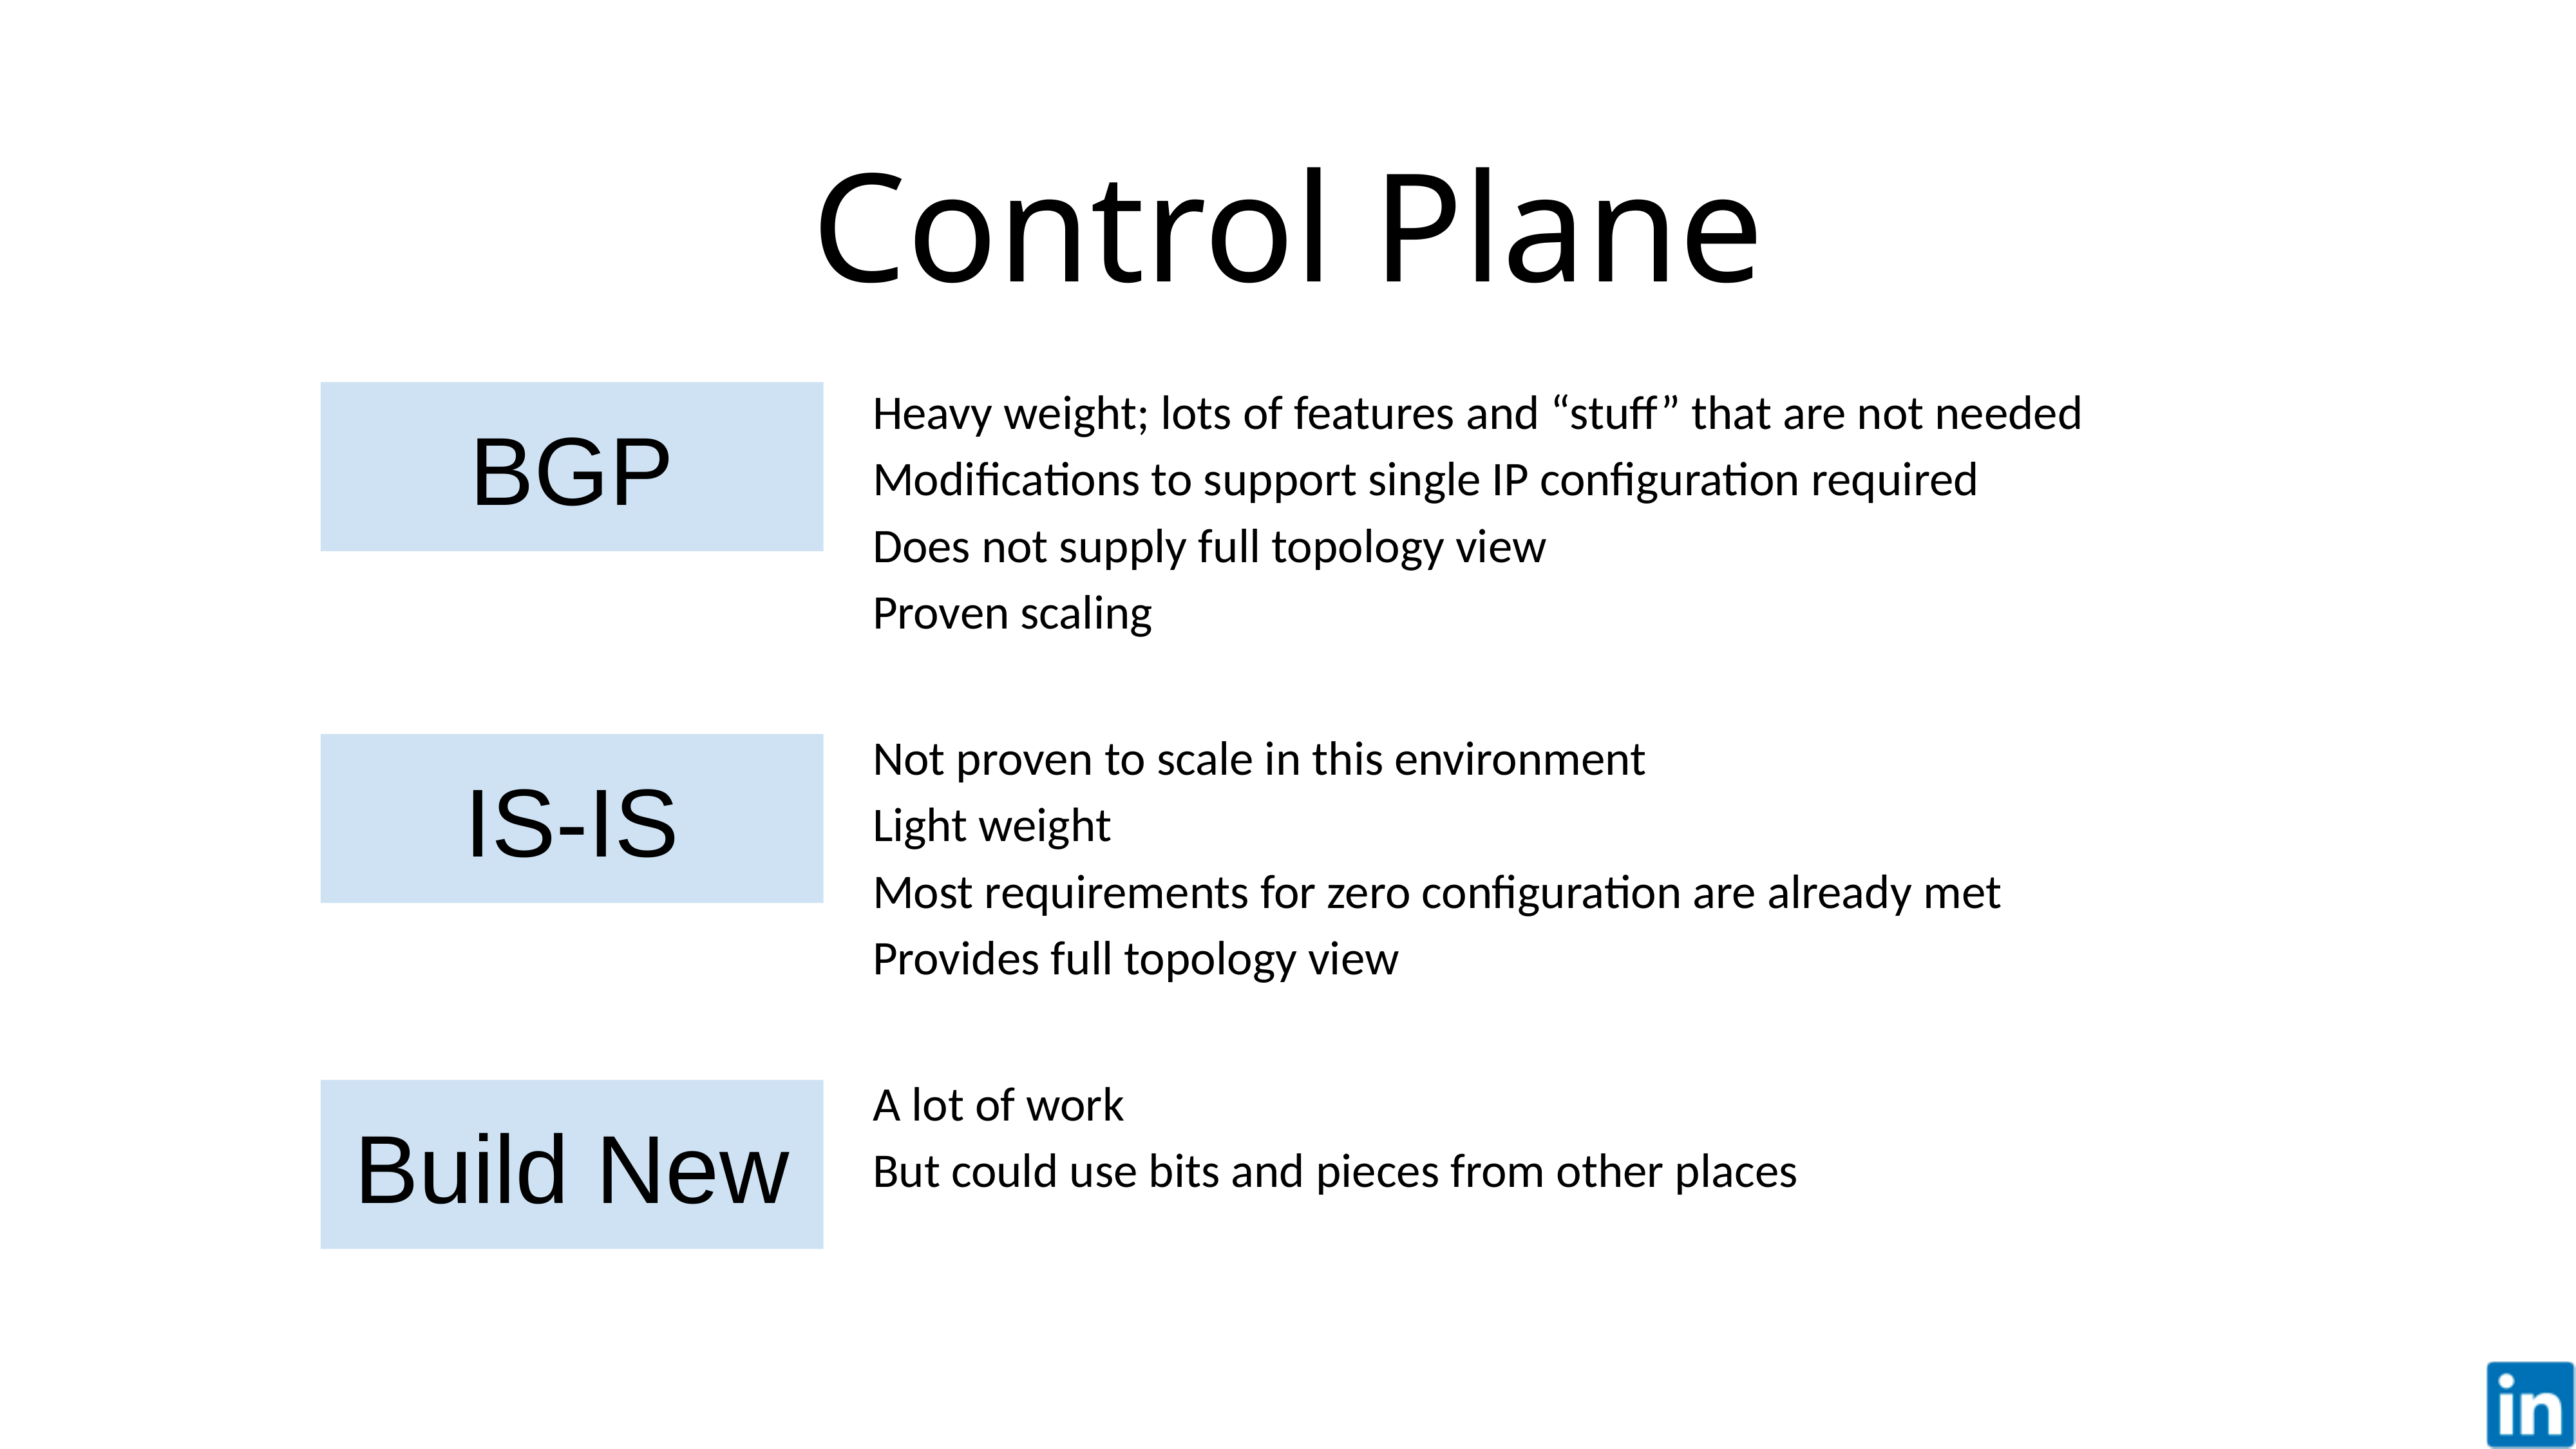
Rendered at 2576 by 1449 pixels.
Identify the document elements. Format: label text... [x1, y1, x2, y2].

text_box Heavy weight; lots of features and “stuff” that are not needed Modifications to support single IP configuration required Does not supply full topology view Proven scaling [863, 362, 2170, 681]
text_box BGP [320, 382, 824, 551]
text_box Build New [320, 1079, 824, 1249]
picture [2486, 1361, 2576, 1449]
title Control Plane [178, 100, 2398, 343]
text_box IS-IS [320, 734, 824, 904]
text_box Not proven to scale in this environment Light weight Most requirements for zero configuration are already met Provides full topology view [863, 708, 2170, 1027]
text_box A lot of work But could use bits and pieces from other places [863, 1054, 2170, 1373]
